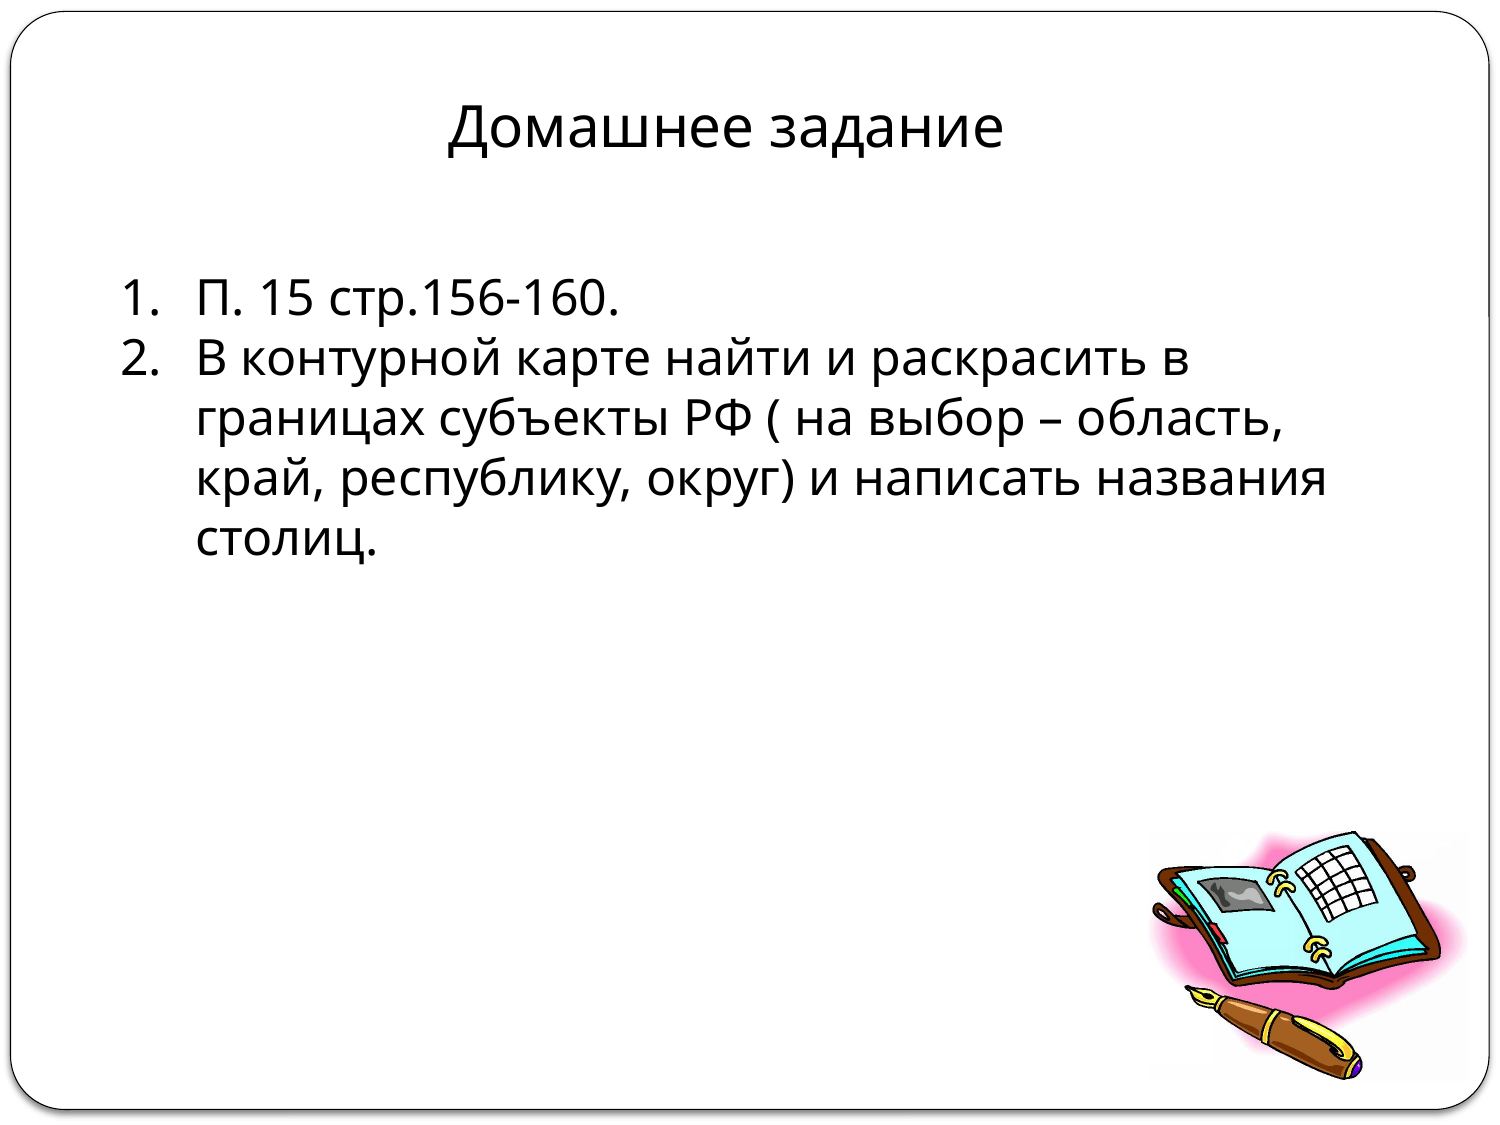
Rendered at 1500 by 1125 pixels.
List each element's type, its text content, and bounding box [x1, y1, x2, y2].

picture [1148, 831, 1468, 1081]
text_box П. 15 стр.156-160. В контурной карте найти и раскрасить в границах субъекты РФ ( на выбор – область, край, республику, округ) и написать названия столиц. [105, 257, 1383, 573]
text_box Домашнее задание [351, 82, 1102, 167]
